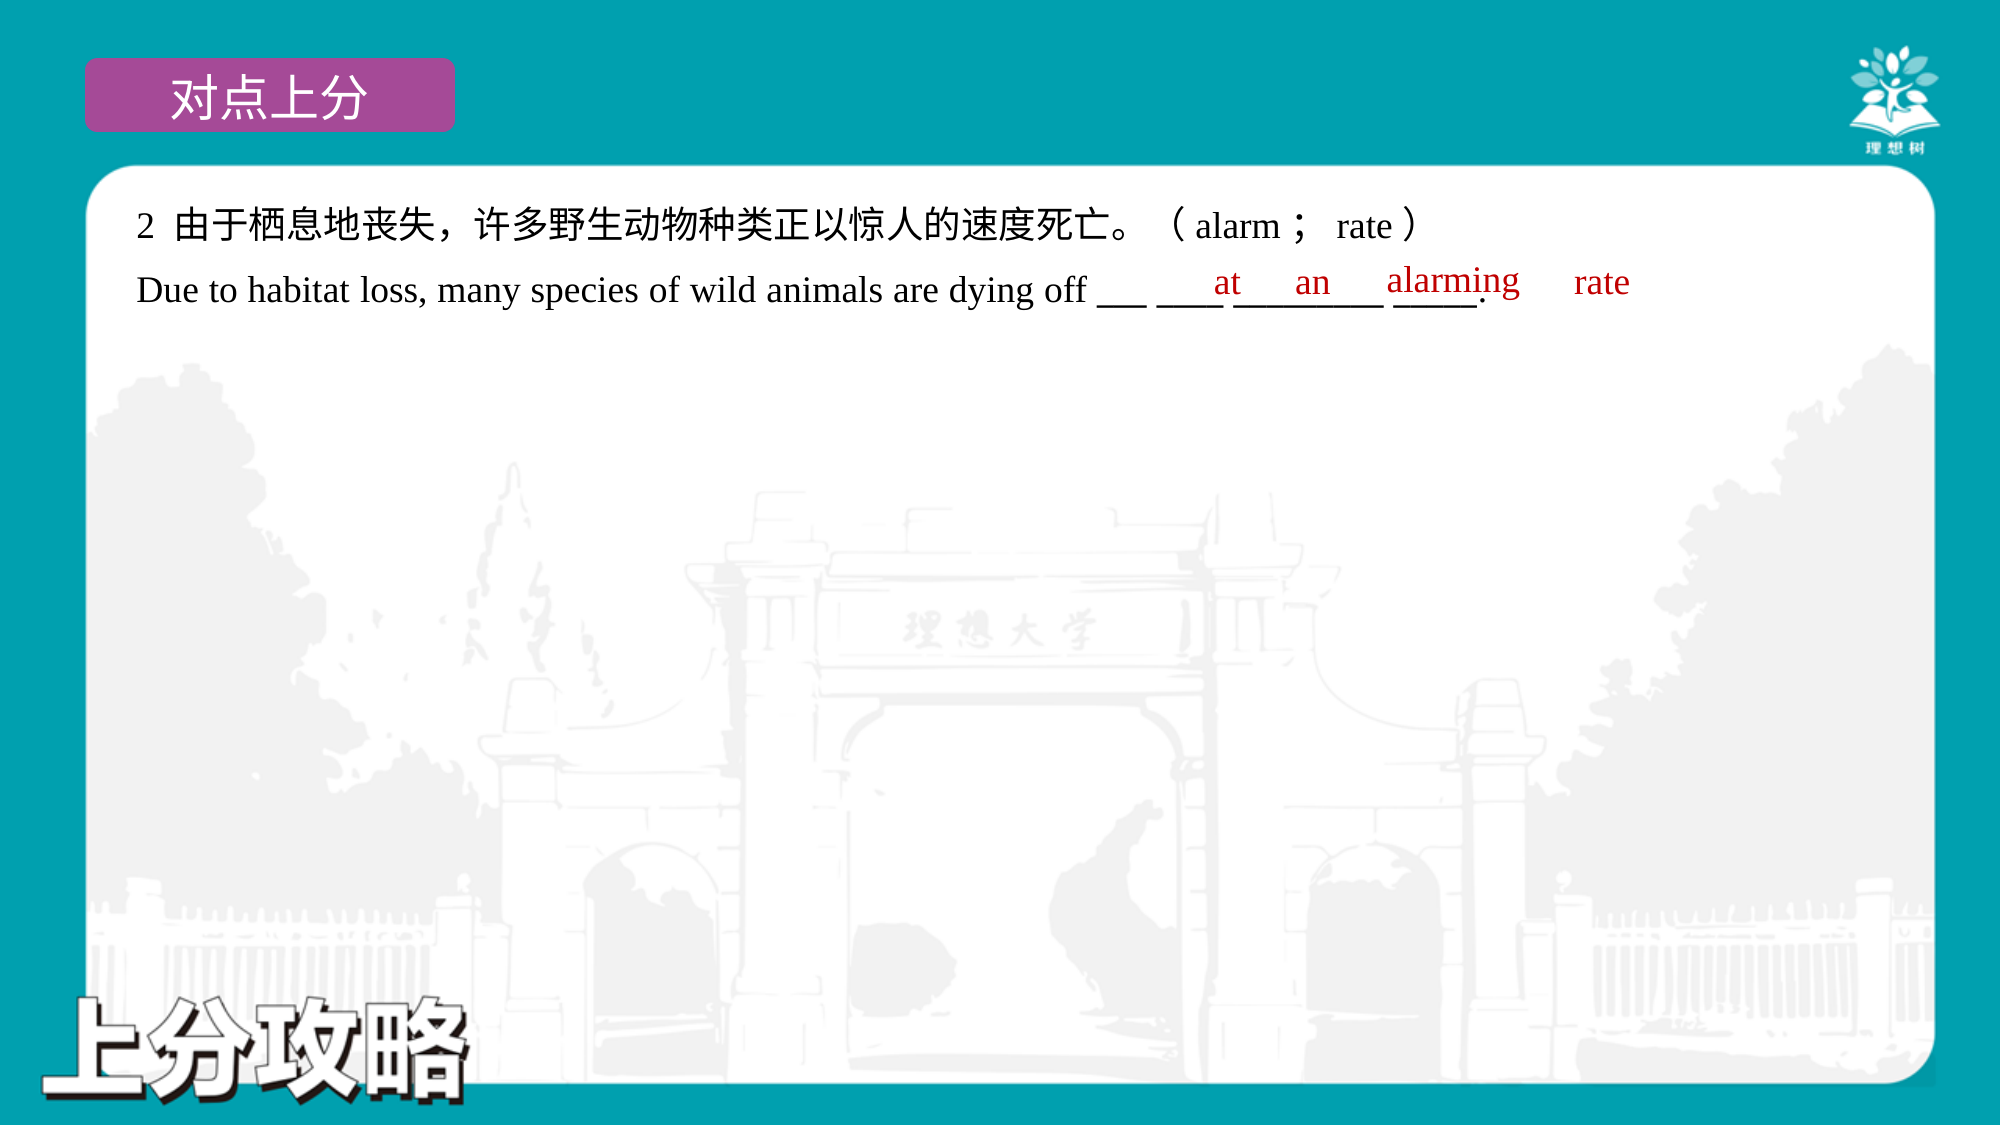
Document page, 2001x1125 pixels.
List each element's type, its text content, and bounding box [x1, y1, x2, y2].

text_box alarming [1373, 235, 1534, 294]
text_box 2 由于栖息地丧失，许多野生动物种类正以惊人的速度死亡。（alarm；rate） Due to habitat loss, many species of wild animals are dying off ___ ____ _________ _____. [136, 177, 1865, 304]
text_box at [1200, 237, 1255, 296]
picture [0, 0, 2000, 1125]
text_box rate [1560, 237, 1645, 296]
text_box an [1281, 237, 1345, 296]
